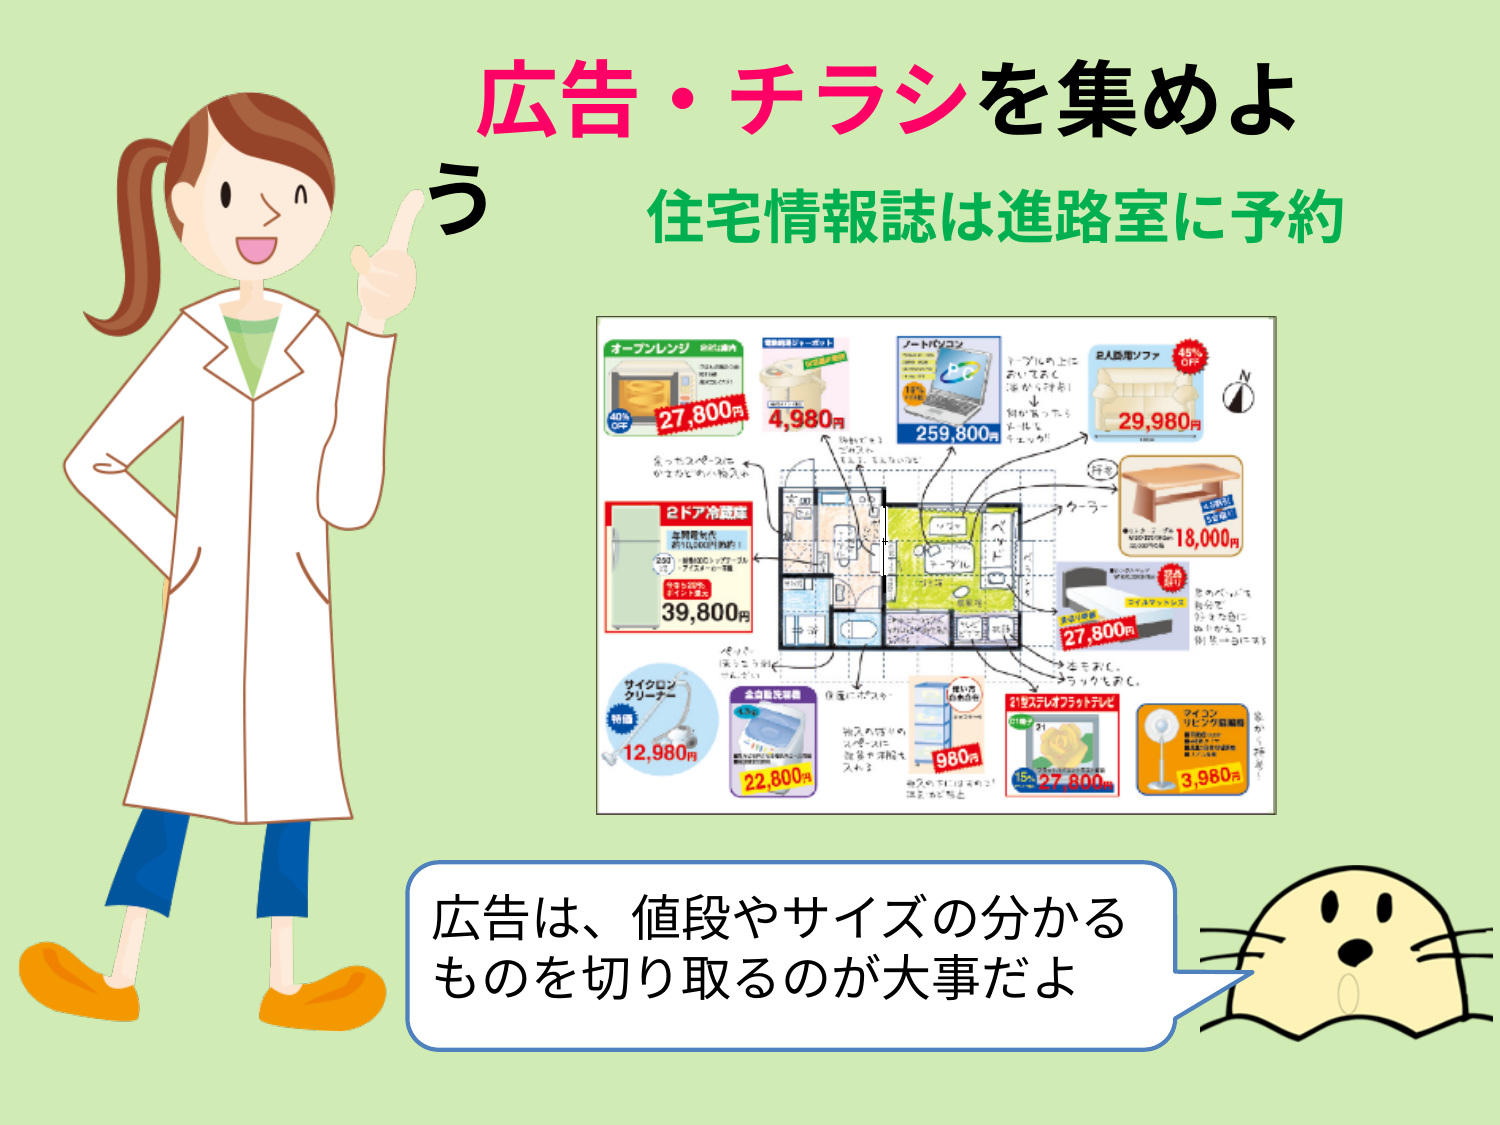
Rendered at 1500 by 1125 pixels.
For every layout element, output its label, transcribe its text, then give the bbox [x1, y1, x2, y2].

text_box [596, 316, 1277, 816]
text_box 広告は、値段やサイズの分かるものを切り取るのが大事だよ [438, 860, 1194, 1052]
picture [1199, 865, 1494, 1047]
picture [5, 77, 435, 1054]
text_box 住宅情報誌は進路室に予約 [631, 172, 1400, 258]
text_box 広告・チラシを集めよう [402, 40, 1379, 255]
